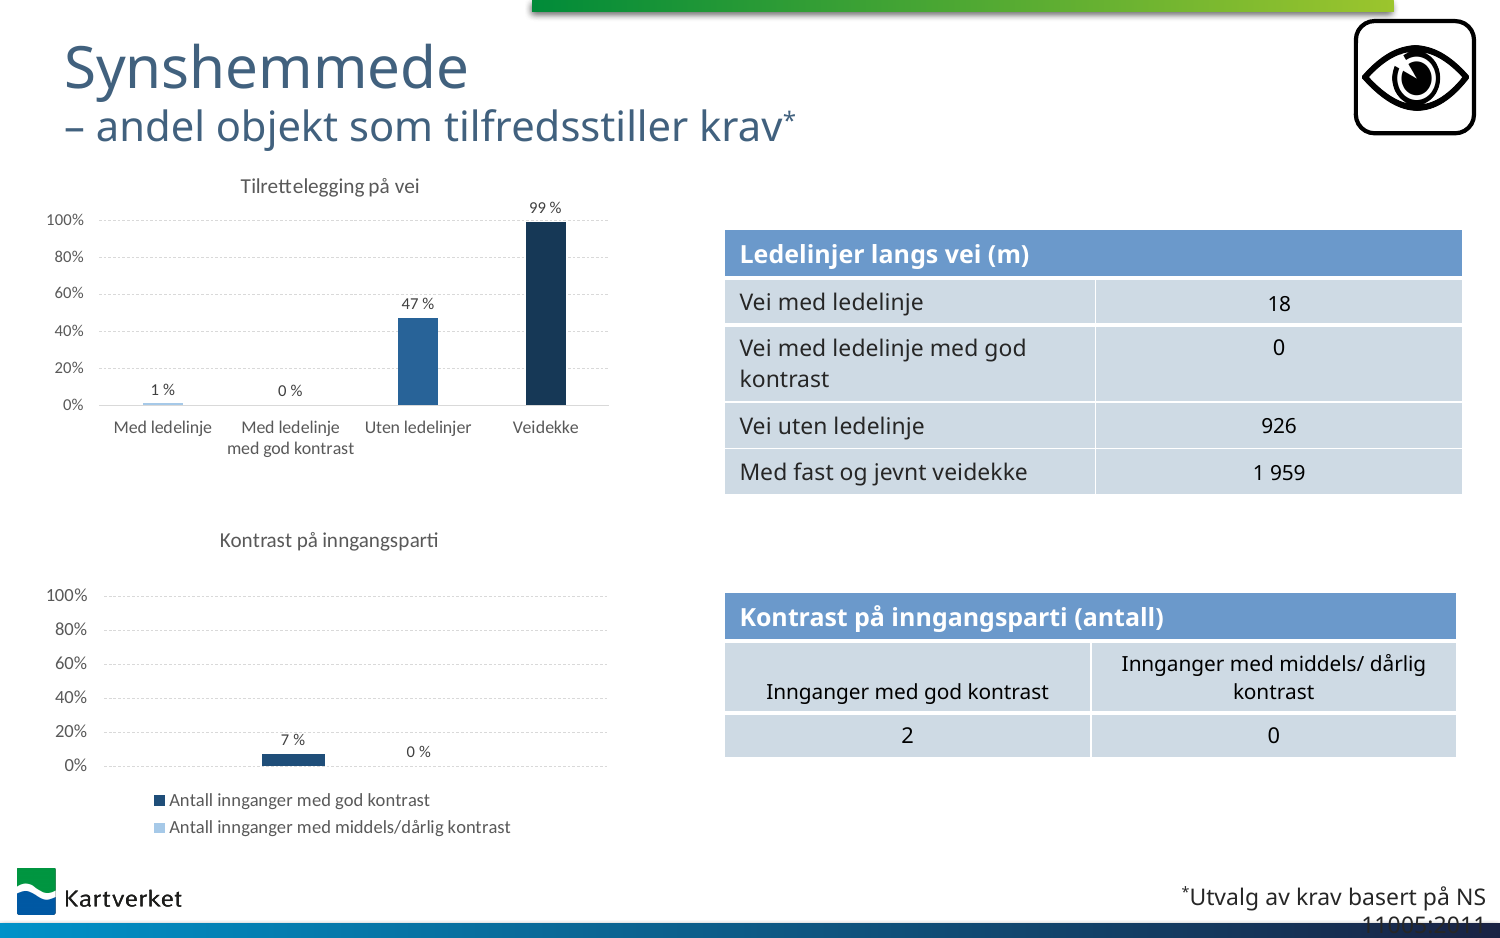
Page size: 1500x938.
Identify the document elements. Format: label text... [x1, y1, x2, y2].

text_box *Utvalg av krav basert på NS 11005:2011 [1068, 873, 1500, 938]
table_header Kontrast på inngangsparti (antall) [725, 593, 1456, 639]
table_cell Innganger med god kontrast [725, 643, 1090, 711]
picture [41, 520, 618, 846]
table_cell Vei med ledelinje [725, 280, 1095, 323]
table_cell 18 [1096, 280, 1462, 323]
table_cell Vei uten ledelinje [725, 403, 1095, 448]
table_cell Innganger med middels/ dårlig kontrast [1092, 643, 1456, 711]
table_cell 1 959 [1096, 449, 1462, 494]
picture [41, 166, 619, 492]
table_cell 926 [1096, 403, 1462, 448]
table_cell 2 [725, 715, 1090, 757]
table_cell 0 [1092, 715, 1456, 757]
table_cell 0 [1096, 327, 1462, 401]
table_header Ledelinjer langs vei (m) [725, 230, 1462, 276]
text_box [1355, 20, 1475, 134]
table_cell Med fast og jevnt veidekke [725, 449, 1095, 494]
text_box Synshemmede – andel objekt som tilfredsstiller krav* [49, 24, 1431, 158]
table_cell Vei med ledelinje med god kontrast [725, 327, 1095, 401]
